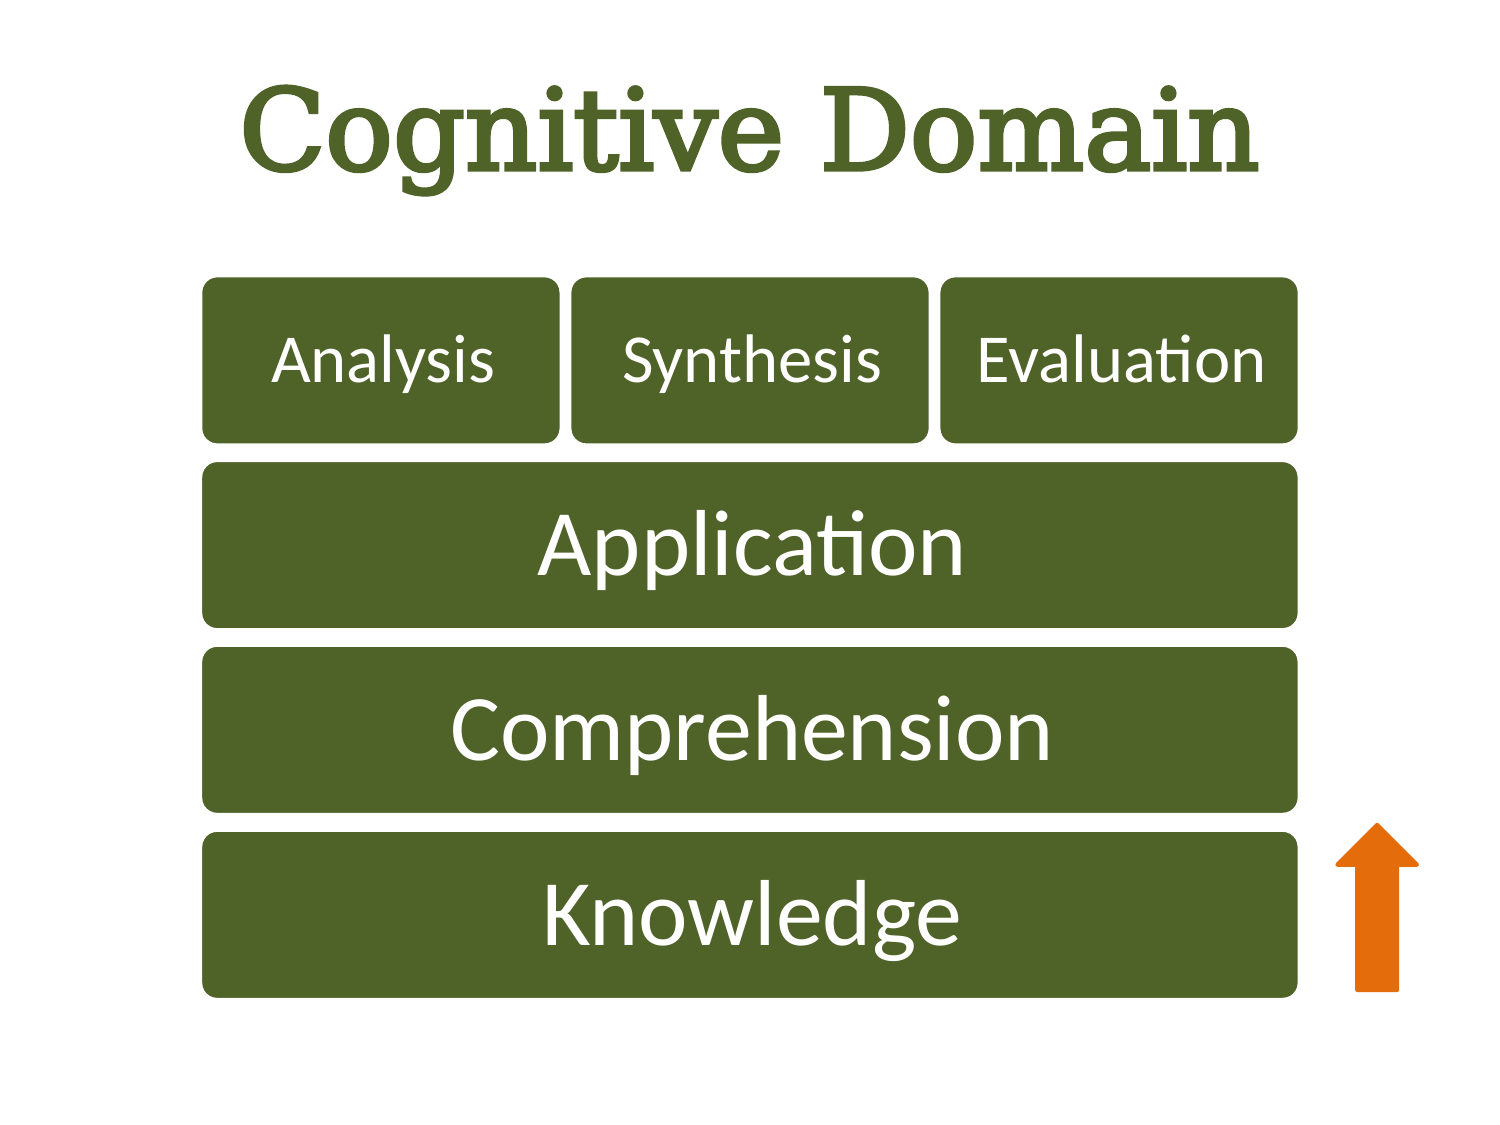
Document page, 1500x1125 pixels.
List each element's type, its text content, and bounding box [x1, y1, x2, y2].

text_box [1335, 822, 1419, 993]
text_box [199, 274, 1301, 1001]
text_box Cognitive Domain [224, 49, 1276, 200]
